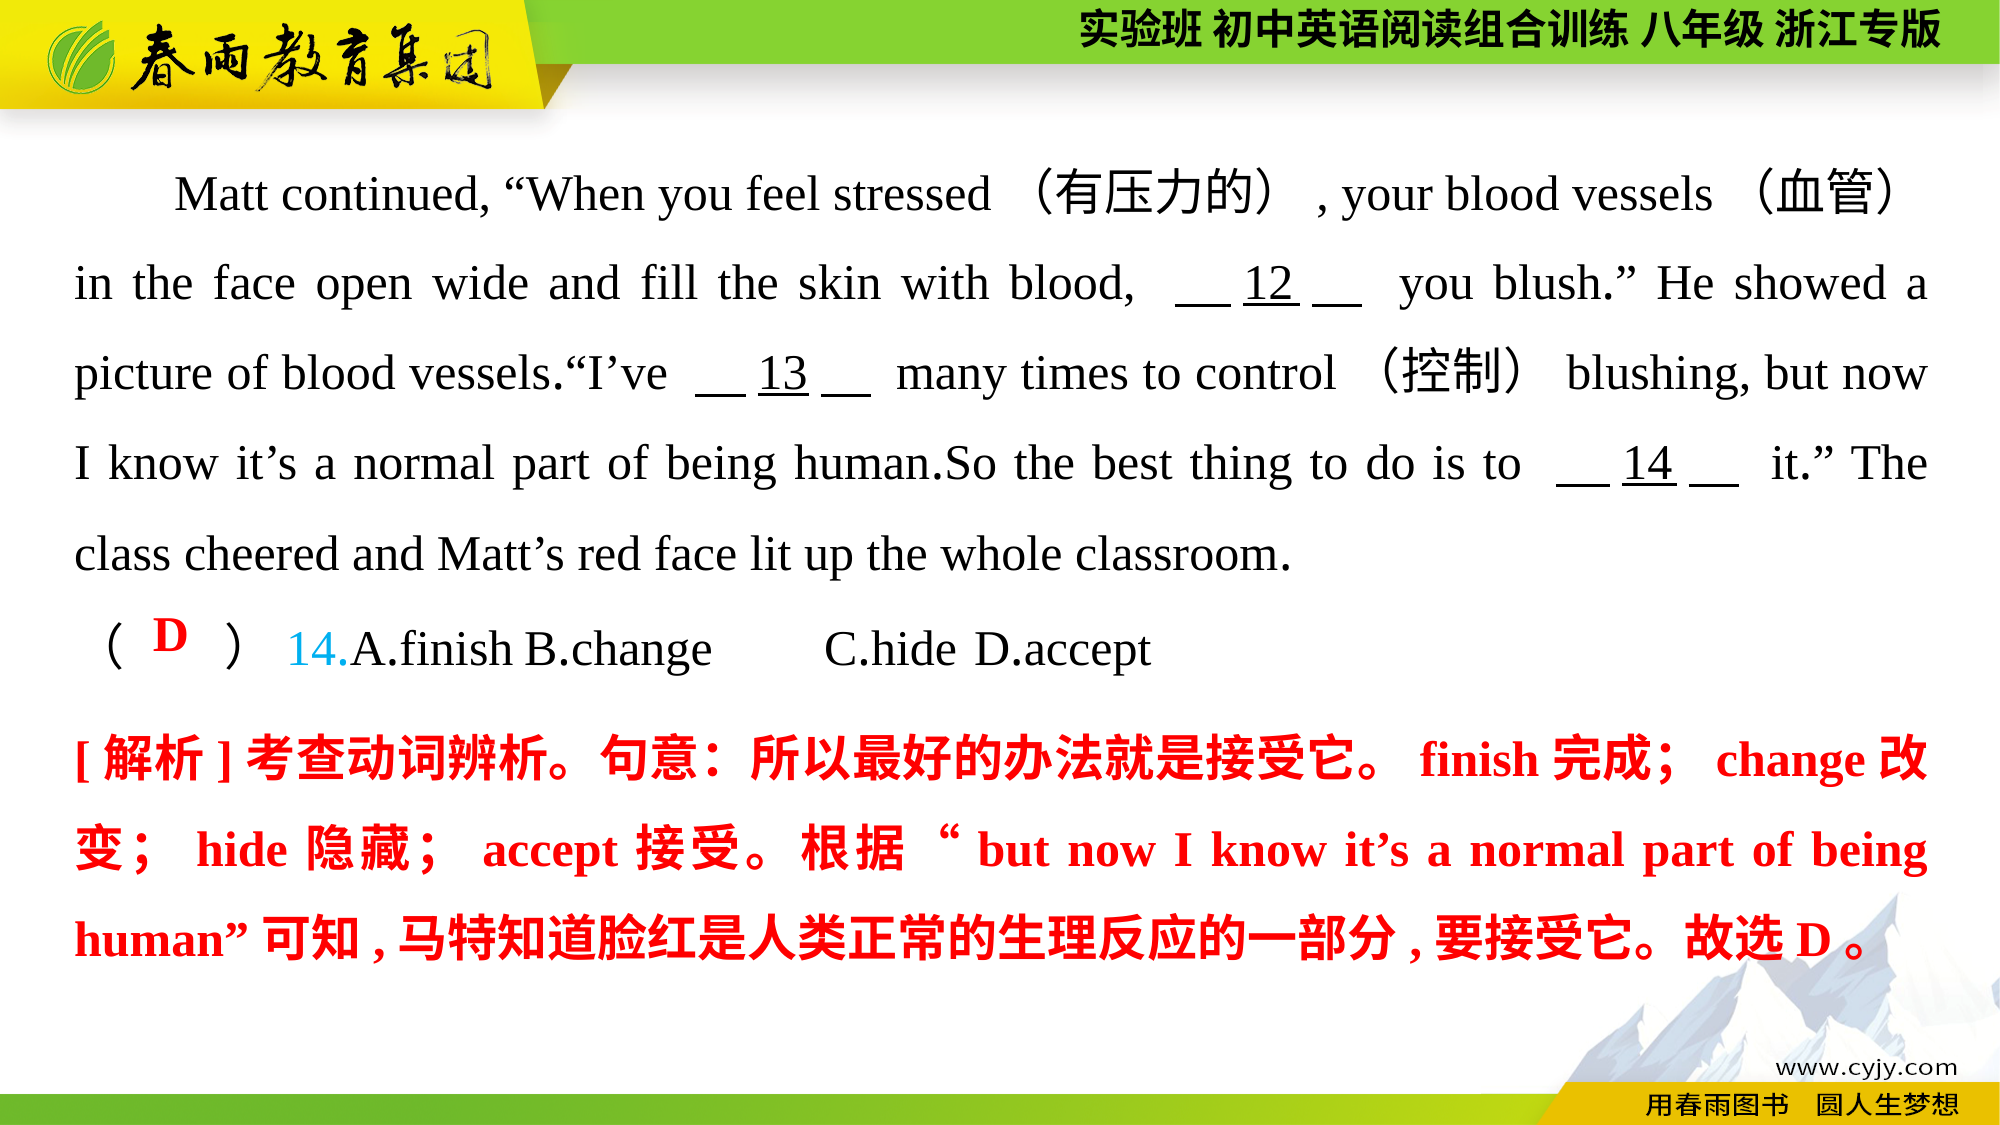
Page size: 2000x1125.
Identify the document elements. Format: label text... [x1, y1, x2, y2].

picture [0, 0, 2000, 1125]
text_box [解析]考查动词辨析。句意：所以最好的办法就是接受它。finish完成；change改变；hide隐藏；accept接受。根据“but now I know it’s a normal part of being human”可知,马特知道脸红是人类正常的生理反应的一部分,要接受它。故选D。 [59, 689, 1944, 975]
text_box D [138, 593, 204, 669]
text_box （ ）14.A.finish B.change C.hide D.accept [59, 581, 1944, 684]
list Matt continued, “When you feel stressed（有压力的）, your blood vessels（血管）in the face open wide and fill the skin with blood, 12 you blush.” He showed a picture of blood vessels.“I’ve 13 many times to control（控制）blushing, but now I know it’s a normal part of being human.So the best thing to do is to 14 it.” The class cheered and Matt’s red face lit up the whole classroom. [59, 122, 1944, 581]
